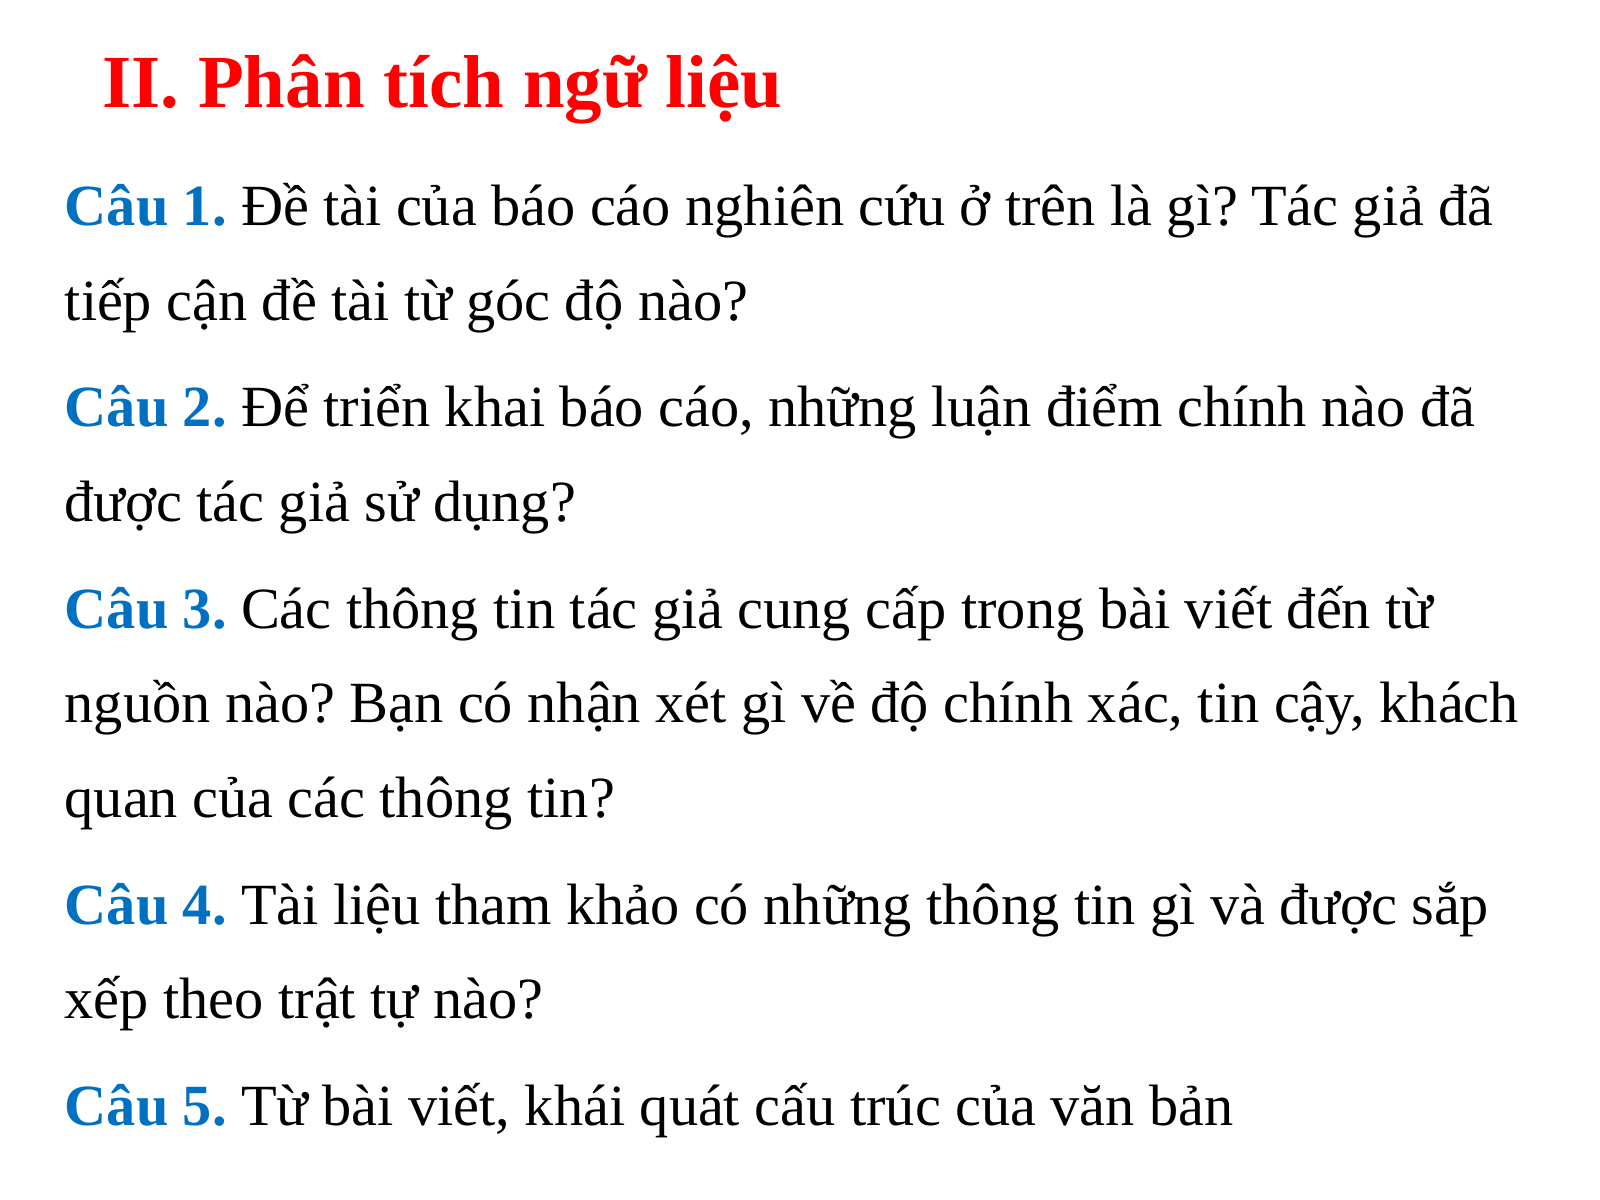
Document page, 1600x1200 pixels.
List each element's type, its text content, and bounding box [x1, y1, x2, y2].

text_box II. Phân tích ngữ liệu [87, 24, 888, 130]
text_box Câu 1. Đề tài của báo cáo nghiên cứu ở trên là gì? Tác giả đã tiếp cận đề tài từ góc độ nào? Câu 2. Để triển khai báo cáo, những luận điểm chính nào đã được tác giả sử dụng? Câu 3. Các thông tin tác giả cung cấp trong bài viết đến từ nguồn nào? Bạn có nhận xét gì về độ chính xác, tin cậy, khách quan của các thông tin? Câu 4. Tài liệu tham khảo có những thông tin gì và được sắp xếp theo trật tự nào? Câu 5. Từ bài viết, khái quát cấu trúc của văn bản [49, 135, 1550, 1145]
